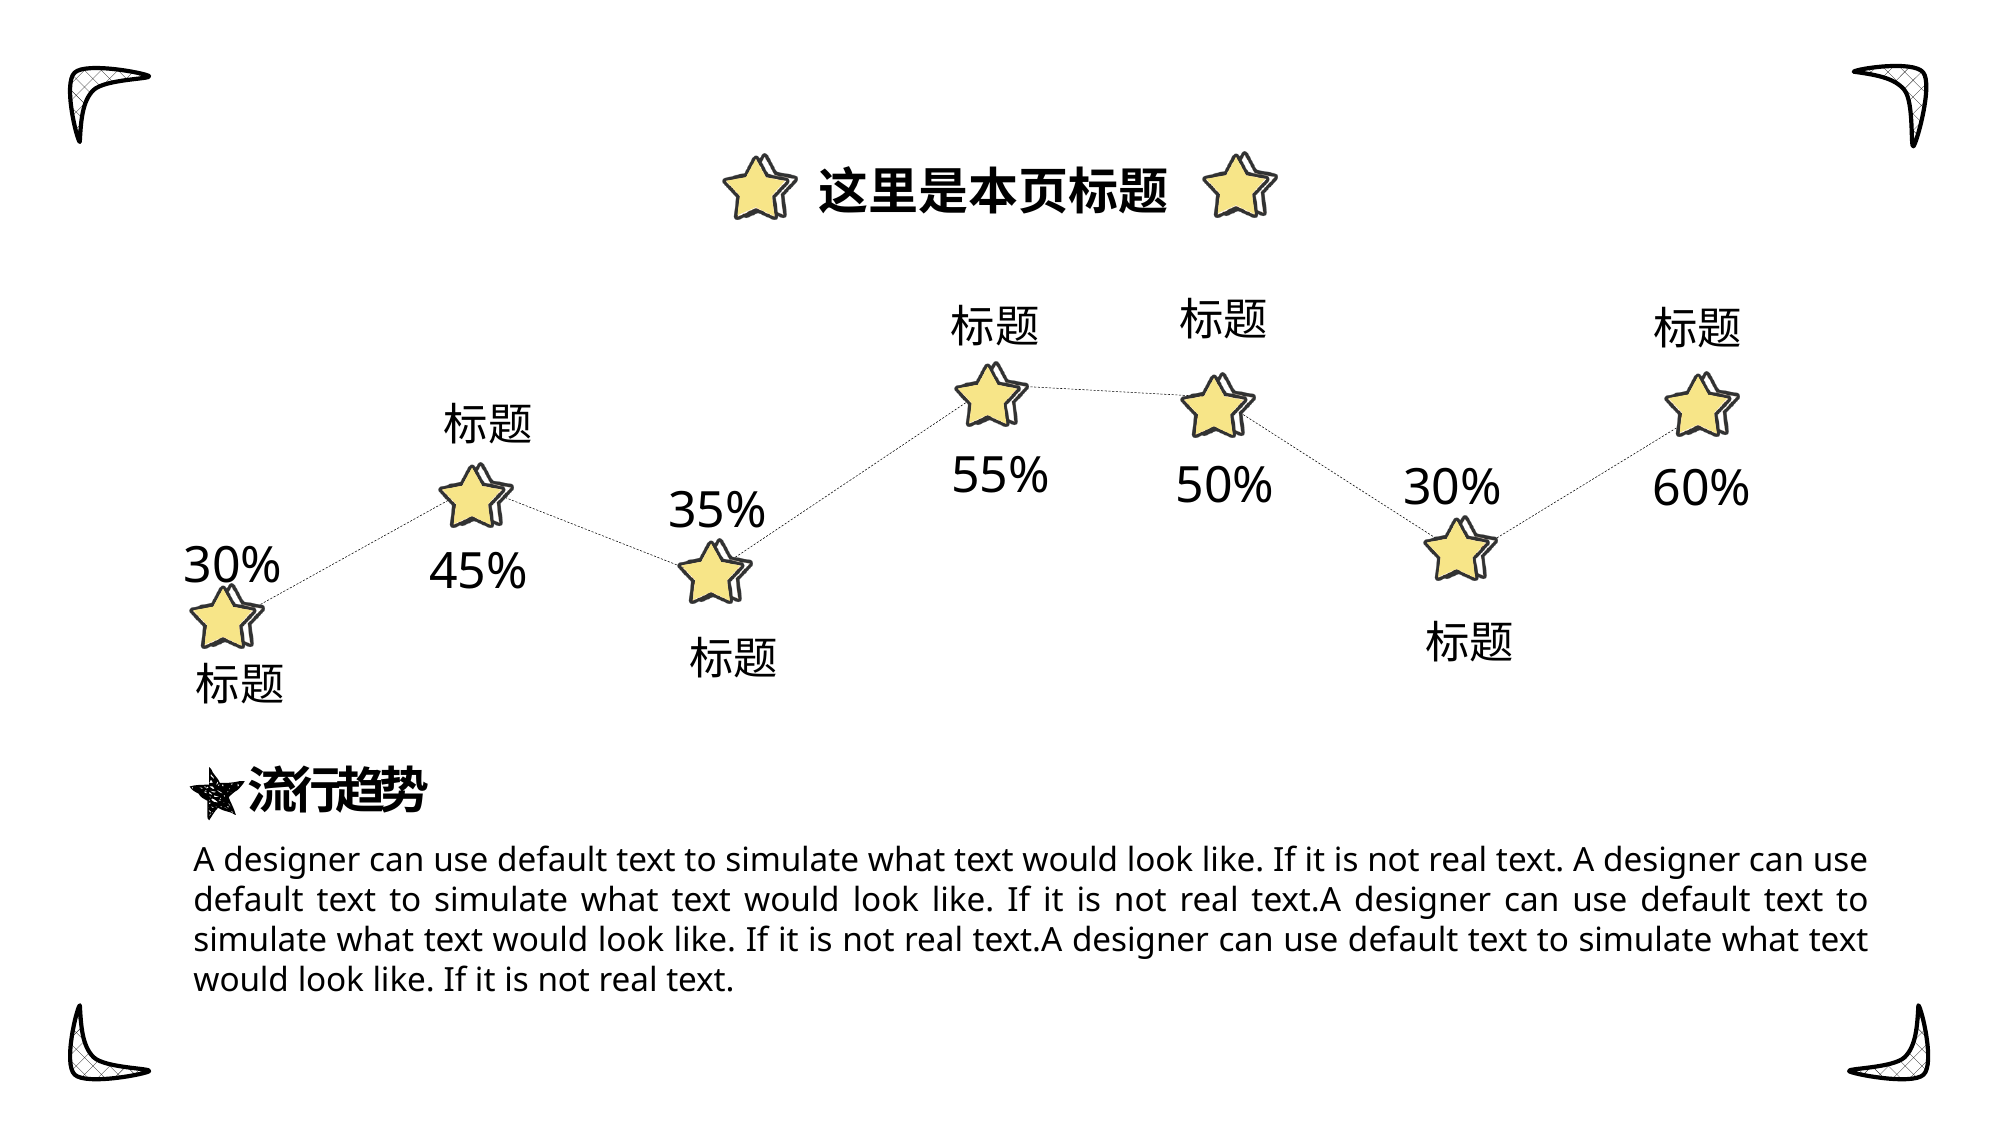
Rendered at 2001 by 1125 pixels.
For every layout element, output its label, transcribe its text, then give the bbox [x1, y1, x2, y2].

text_box 55% [971, 435, 1065, 511]
text_box 标题 [674, 622, 794, 691]
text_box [1664, 371, 1740, 437]
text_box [189, 583, 265, 649]
text_box [69, 66, 151, 143]
text_box 60% [1715, 448, 1767, 524]
text_box 标题 [935, 291, 1055, 360]
text_box [189, 767, 245, 821]
text_box 50% [1160, 444, 1236, 520]
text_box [677, 538, 753, 604]
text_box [1423, 515, 1498, 581]
text_box [1848, 1004, 1930, 1081]
text_box 标题 [180, 648, 300, 717]
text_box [732, 399, 971, 560]
text_box 30% [1438, 447, 1471, 515]
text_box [491, 492, 699, 574]
text_box A designer can use default text to simulate what text would look like. If it is not real text. A designer can use default text to simulate what text would look like. If it is not real text.A designer can use default text to simulate what text would look like. If it is not real text.A designer can use default text to simulate what text would look like. If it is not real text. [178, 830, 1886, 1045]
text_box 标题 [428, 388, 548, 457]
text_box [1471, 404, 1715, 554]
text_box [1180, 372, 1256, 439]
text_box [438, 462, 514, 528]
text_box 30% [168, 525, 234, 601]
text_box 35% [653, 469, 732, 538]
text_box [1202, 151, 1278, 218]
text_box 这里是本页标题 [801, 151, 1186, 227]
text_box 流行趋势 [233, 751, 444, 827]
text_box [722, 153, 798, 220]
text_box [234, 492, 464, 619]
text_box 45% [464, 531, 543, 607]
text_box 标题 [1638, 292, 1758, 361]
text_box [954, 361, 1029, 427]
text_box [1029, 385, 1180, 397]
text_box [1236, 410, 1438, 540]
text_box 标题 [1410, 606, 1530, 676]
text_box [69, 1004, 151, 1081]
text_box 标题 [1164, 283, 1284, 352]
text_box [1852, 64, 1928, 148]
